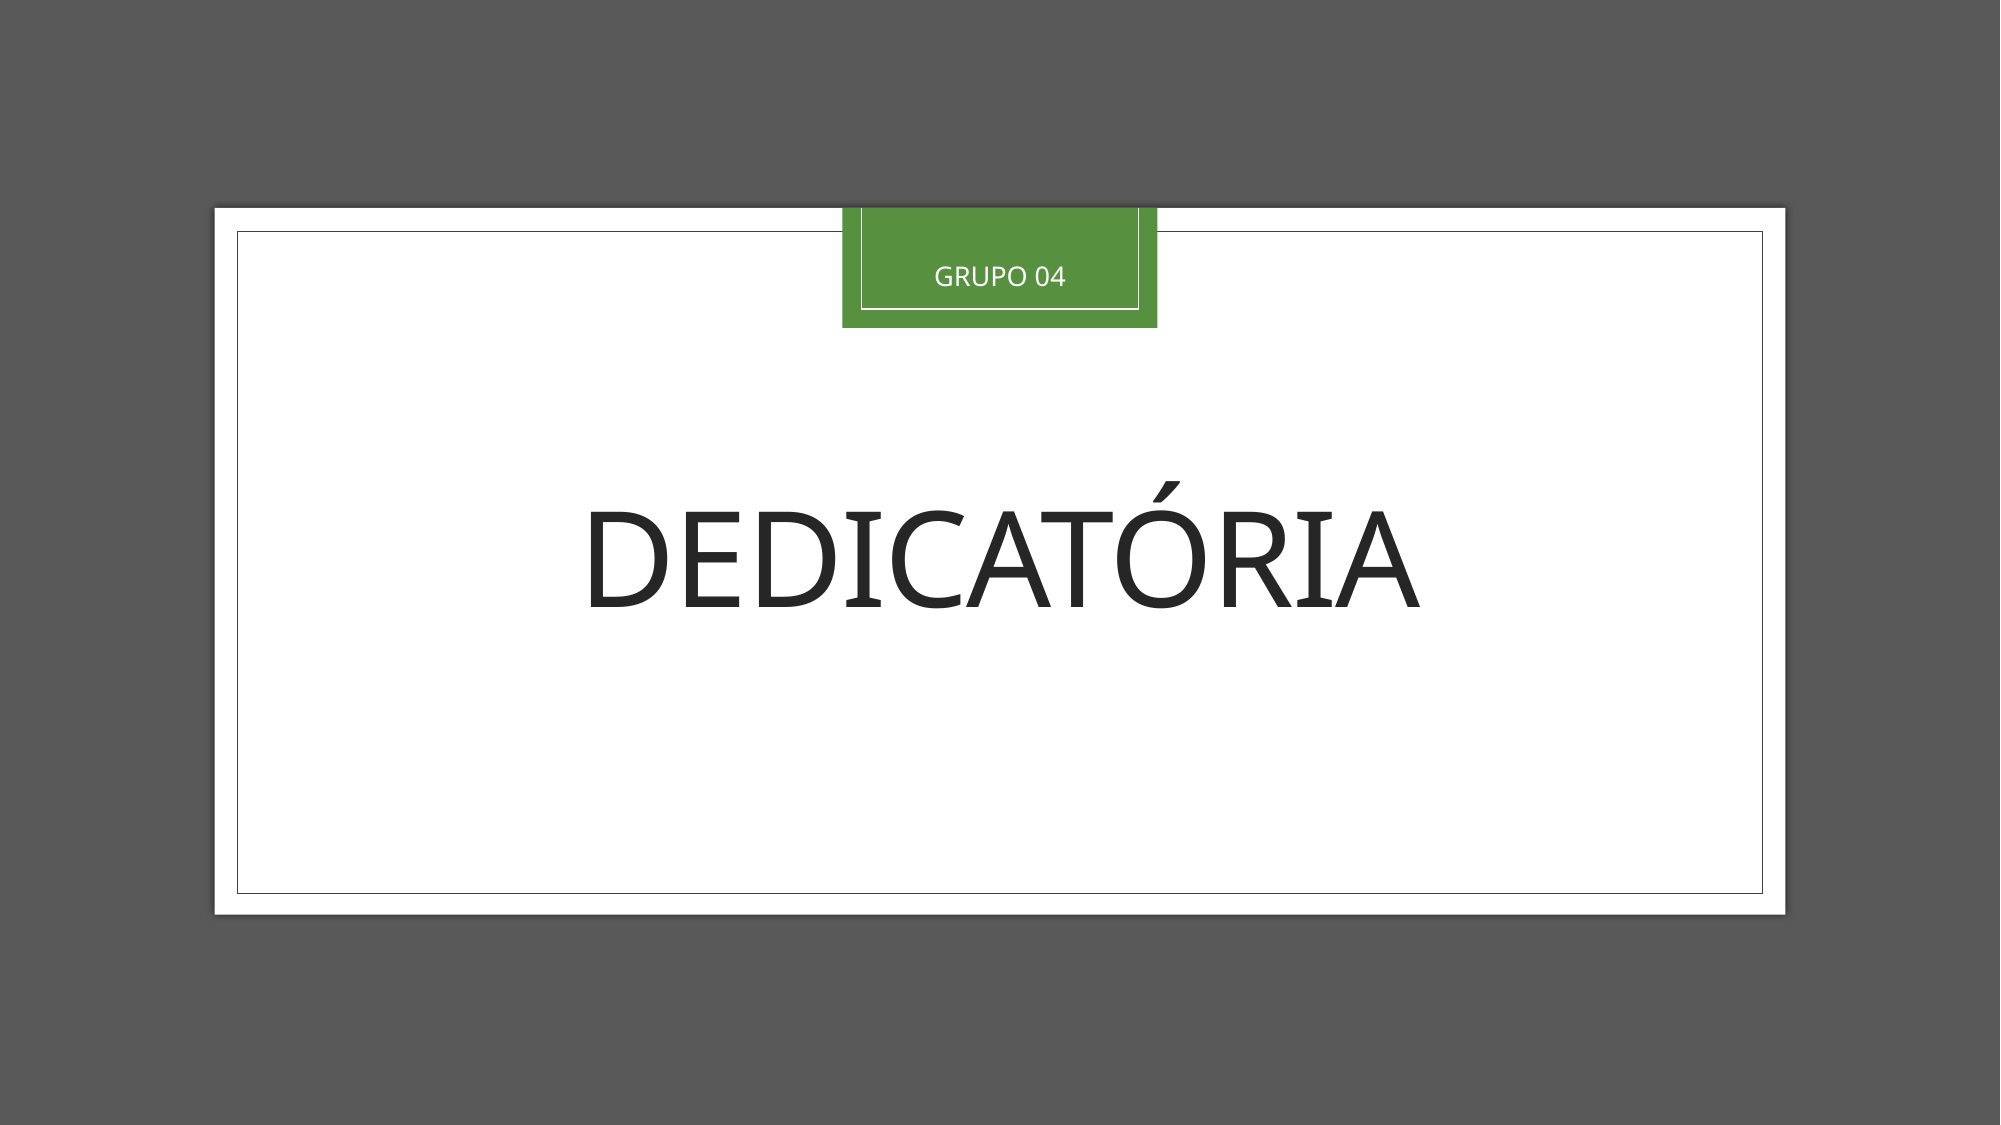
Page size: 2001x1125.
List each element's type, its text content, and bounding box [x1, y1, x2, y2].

slide_number GRUPO 04 [872, 220, 1128, 300]
title DEDICATÓRIA [267, 368, 1733, 769]
